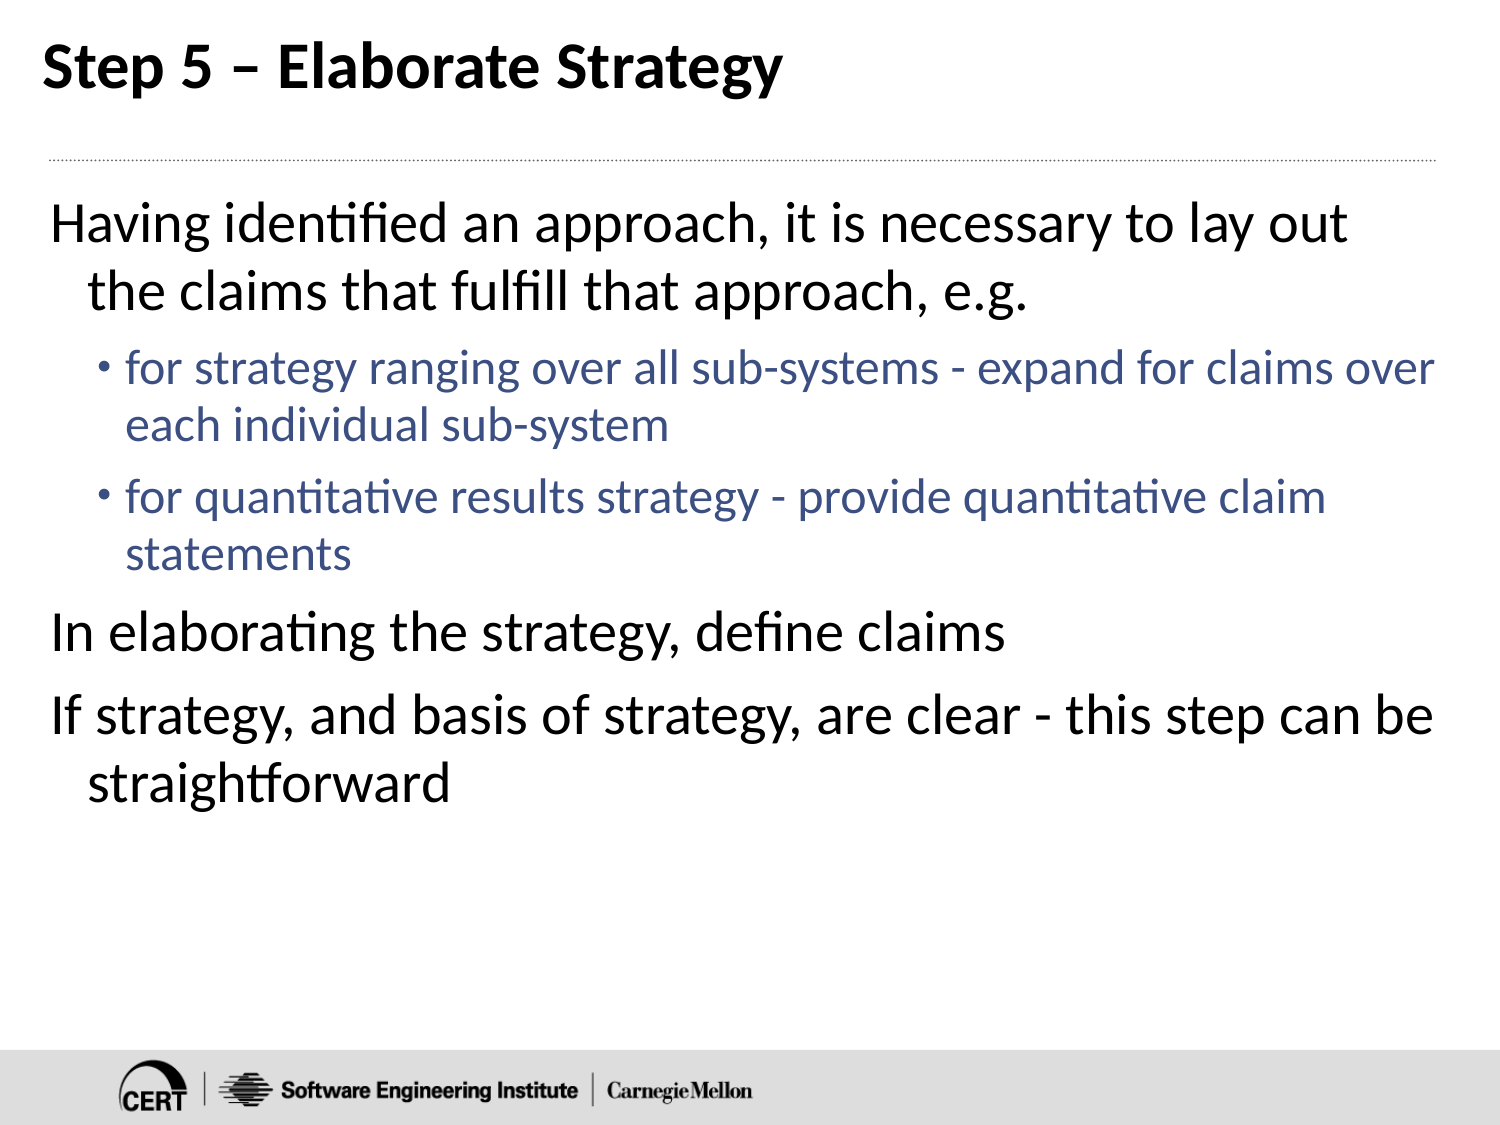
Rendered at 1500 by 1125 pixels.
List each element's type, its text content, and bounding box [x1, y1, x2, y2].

picture [102, 1056, 765, 1117]
list Having identified an approach, it is necessary to lay out the claims that fulfill that approach, e.g. for strategy ranging over all sub-systems - expand for claims over each individual sub-system for quantitative results strategy - provide quantitative claim statements In elaborating the strategy, define claims If strategy, and basis of strategy, are clear - this step can be straightforward [49, 187, 1438, 1001]
title Step 5 – Elaborate Strategy [42, 37, 1434, 155]
